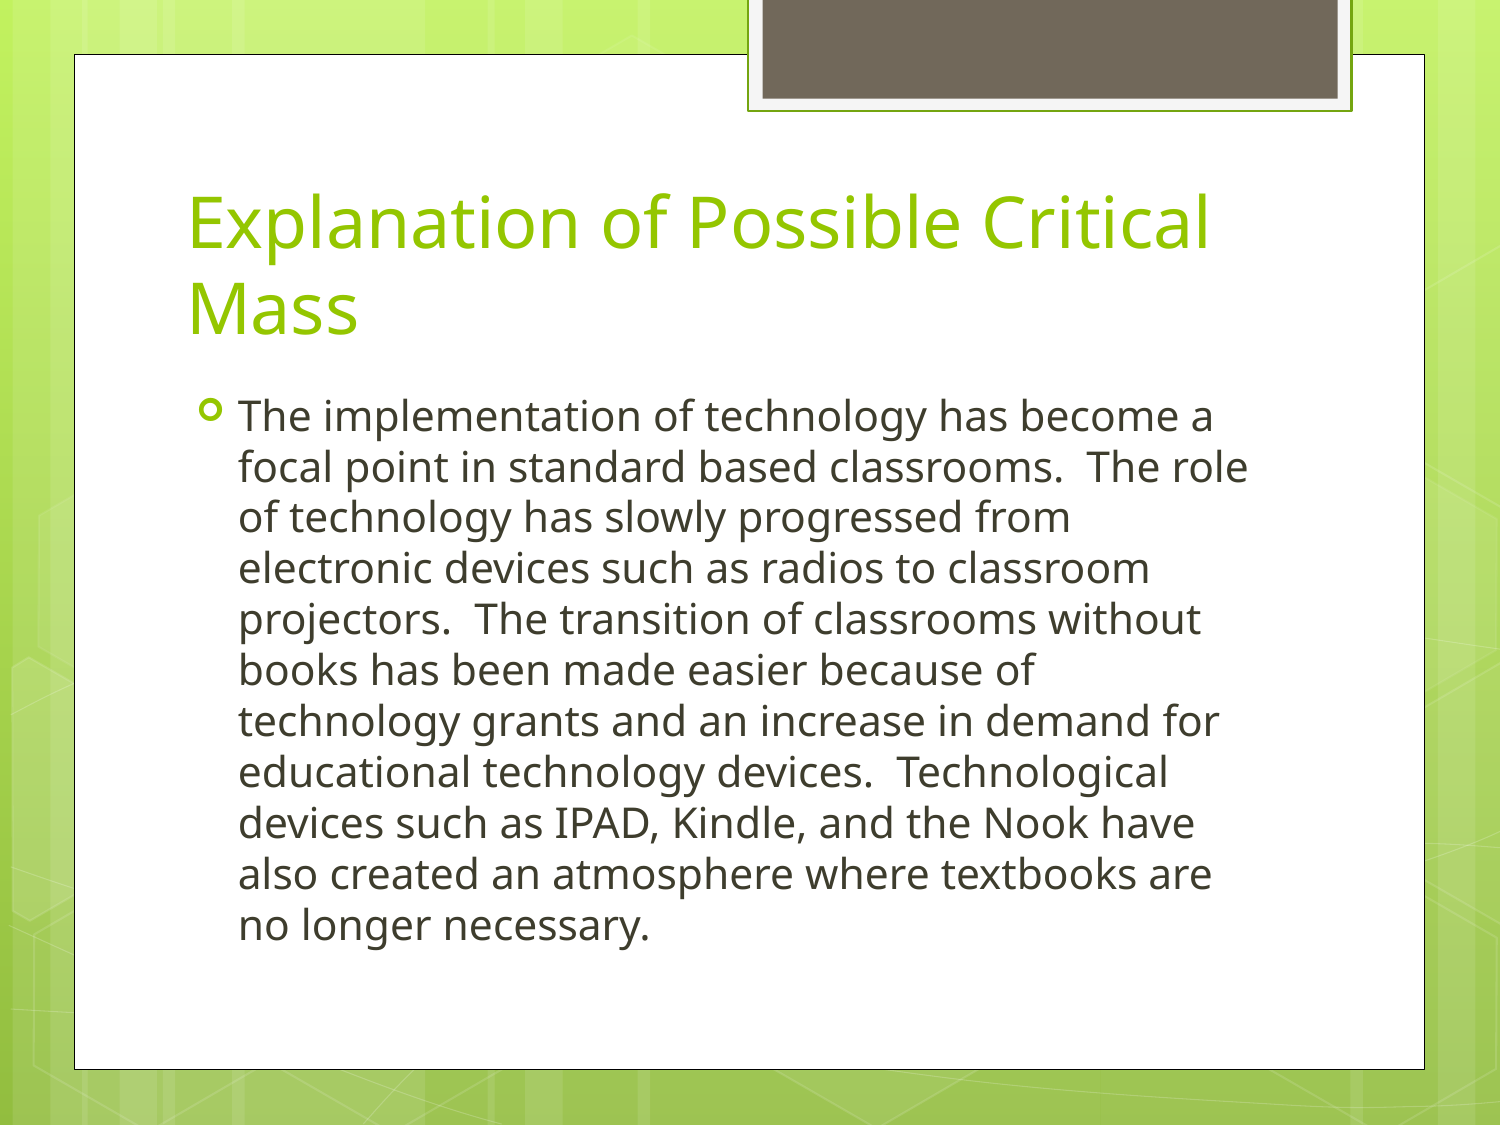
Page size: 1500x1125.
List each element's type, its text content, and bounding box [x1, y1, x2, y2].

list The implementation of technology has become a focal point in standard based classrooms. The role of technology has slowly progressed from electronic devices such as radios to classroom projectors. The transition of classrooms without books has been made easier because of technology grants and an increase in demand for educational technology devices. Technological devices such as IPAD, Kindle, and the Nook have also created an atmosphere where textbooks are no longer necessary. [171, 381, 1283, 957]
title Explanation of Possible Critical Mass [171, 168, 1324, 357]
